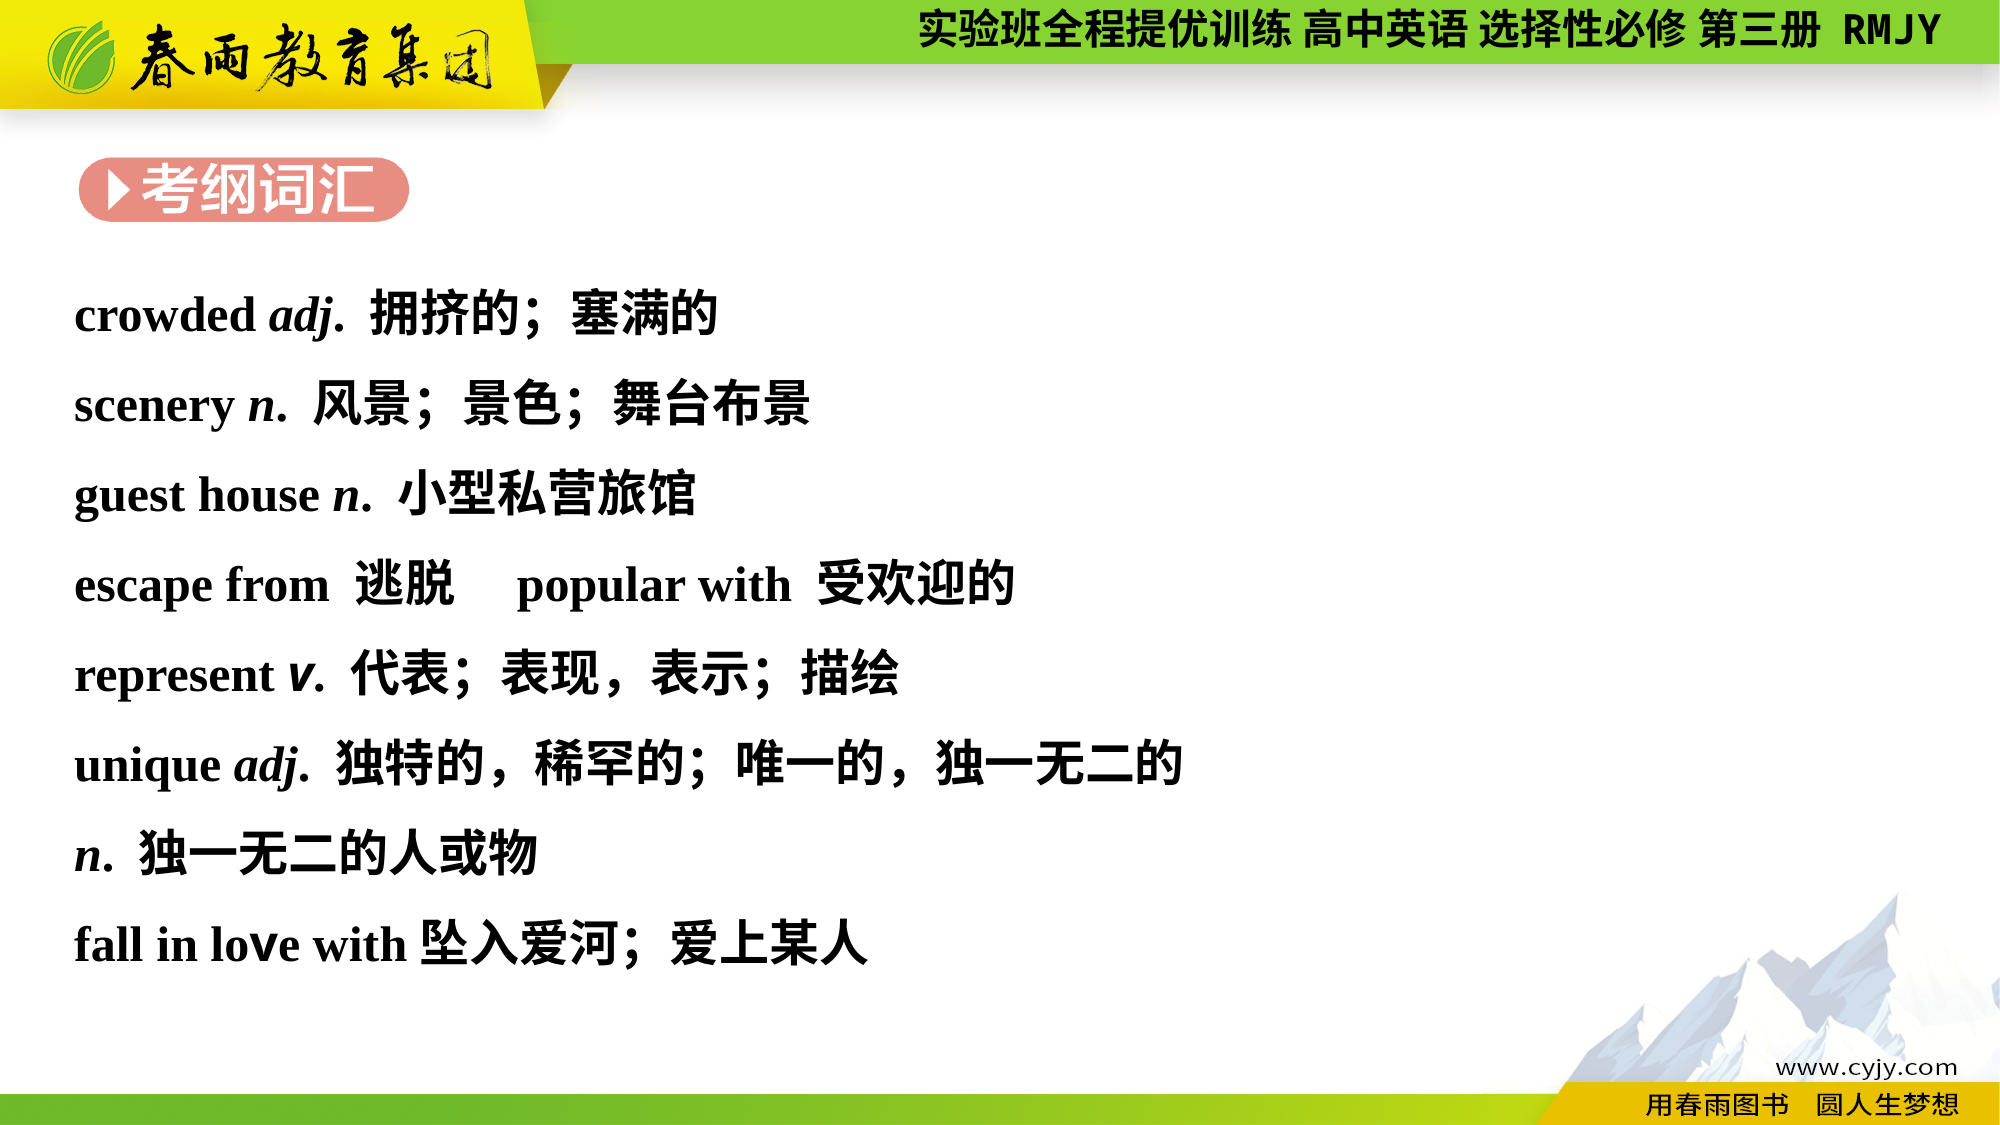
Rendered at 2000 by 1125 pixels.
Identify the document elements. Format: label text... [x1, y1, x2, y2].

picture [0, 0, 2000, 1125]
list crowded adj. 拥挤的；塞满的 scenery n. 风景；景色；舞台布景 guest house n. 小型私营旅馆 escape from 逃脱 popular with 受欢迎的 represent v. 代表；表现，表示；描绘 unique adj. 独特的，稀罕的；唯一的，独一无二的 n. 独一无二的人或物 fall in love with坠入爱河；爱上某人 [59, 243, 1944, 976]
